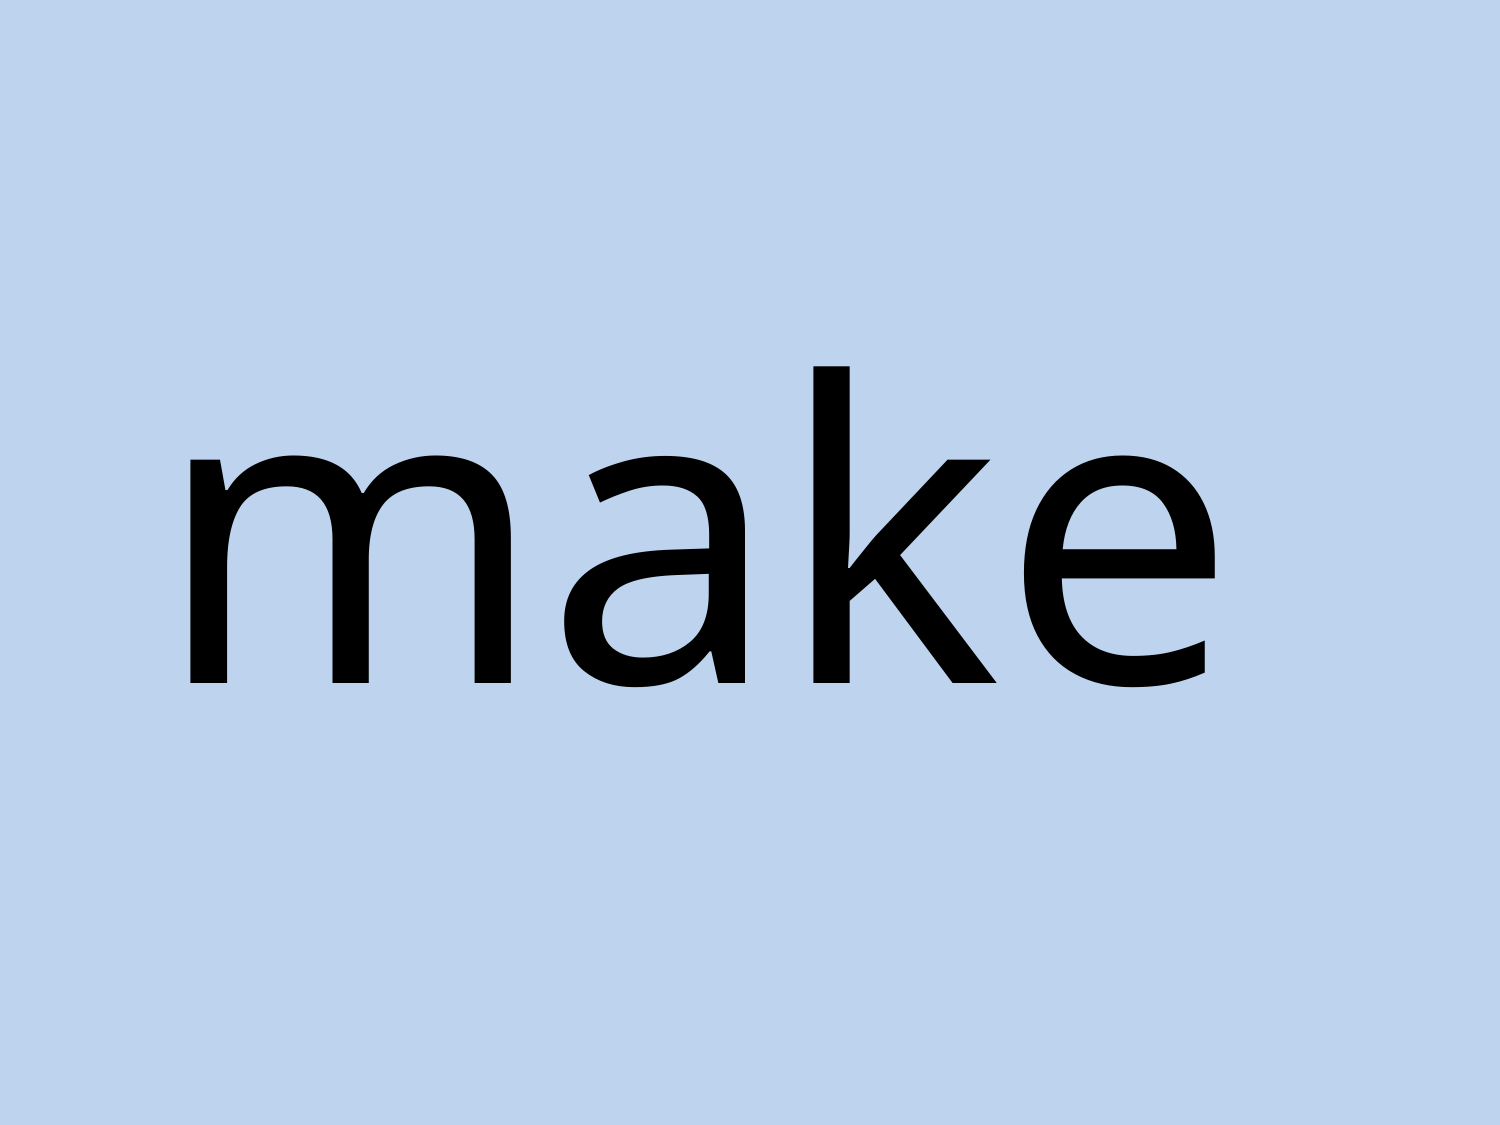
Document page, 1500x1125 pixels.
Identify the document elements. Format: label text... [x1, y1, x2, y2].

text_box make [41, 259, 1459, 775]
